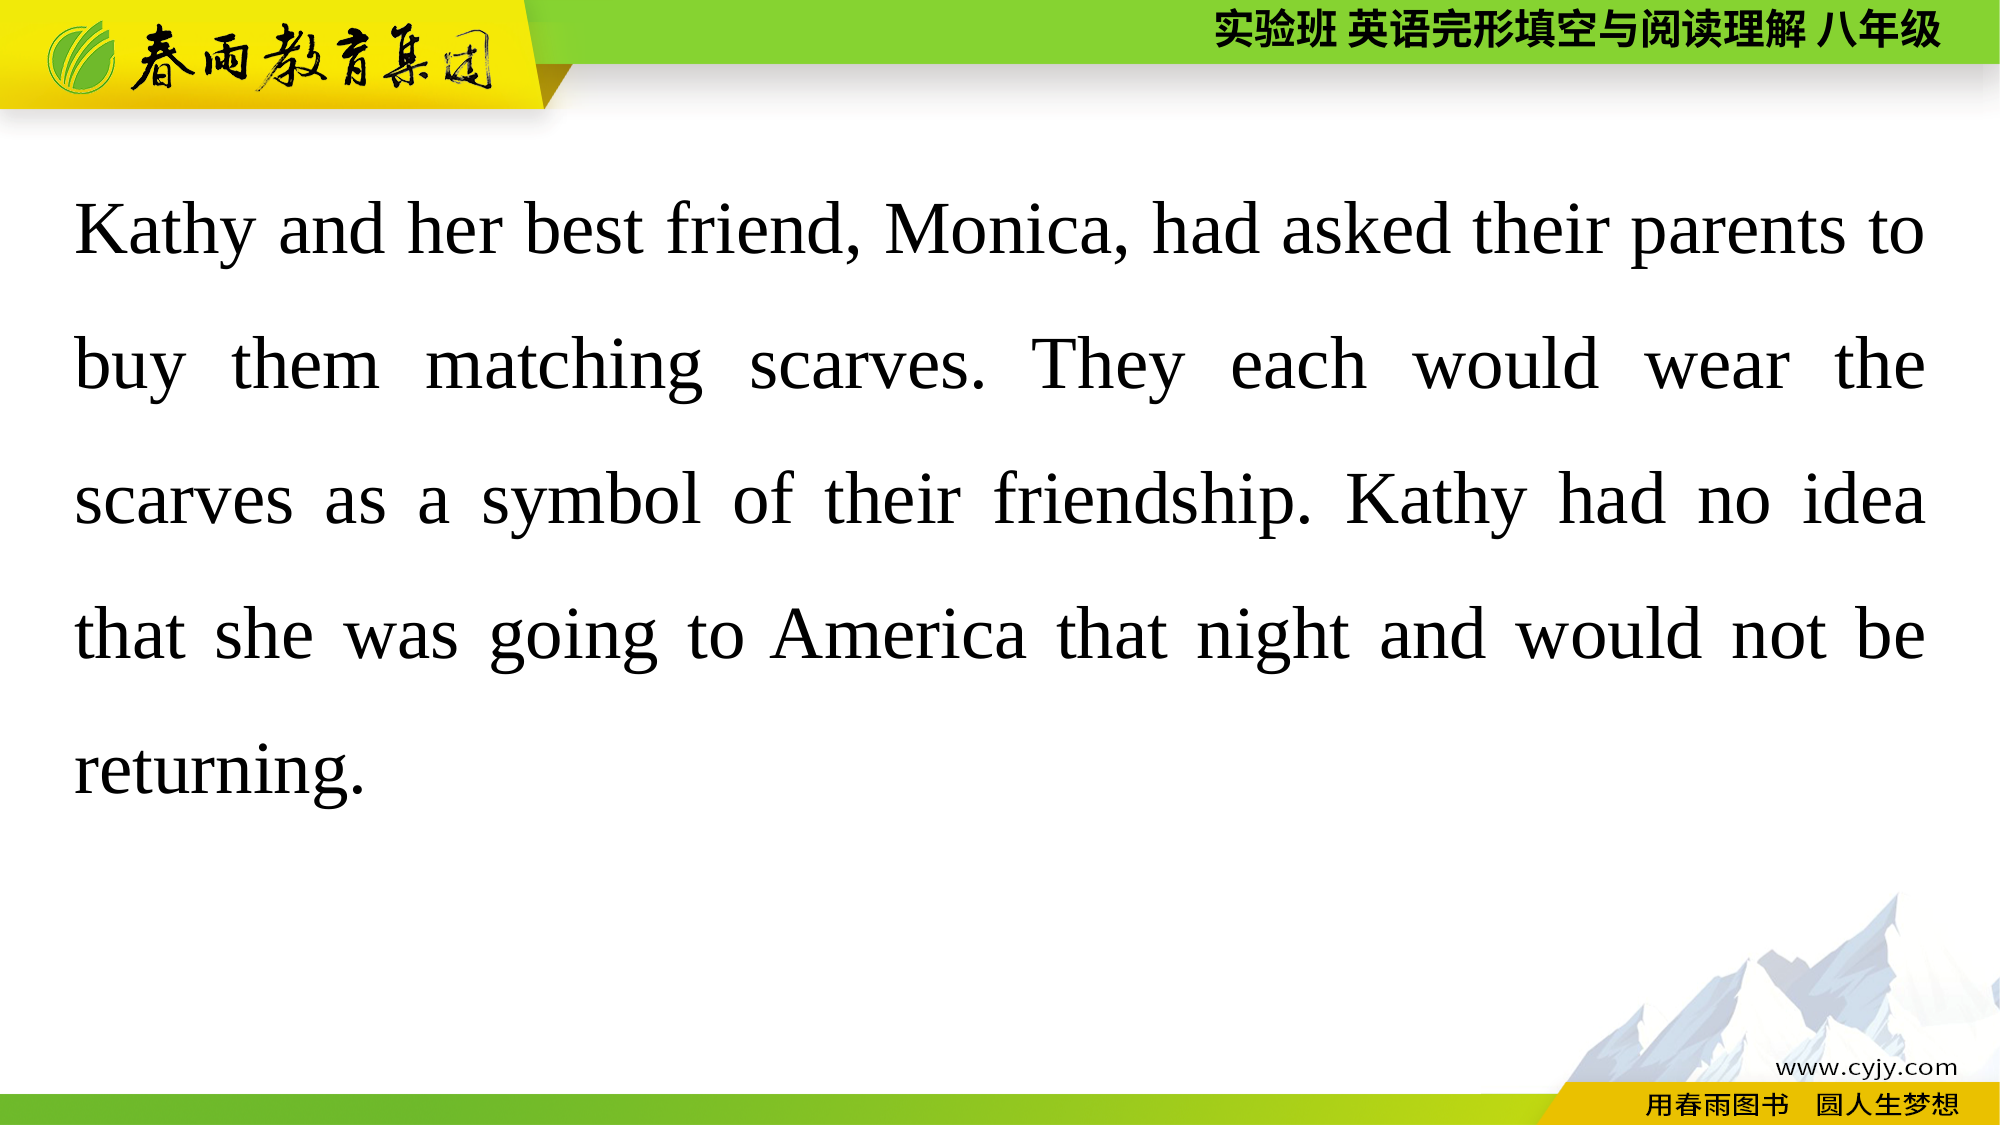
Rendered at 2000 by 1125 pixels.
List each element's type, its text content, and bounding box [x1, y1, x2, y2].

picture [0, 0, 2000, 1125]
list Kathy and her best friend, Monica, had asked their parents to buy them matching scarves. They each would wear the scarves as a symbol of their friendship. Kathy had no idea that she was going to America that night and would not be returning. [59, 125, 1944, 823]
